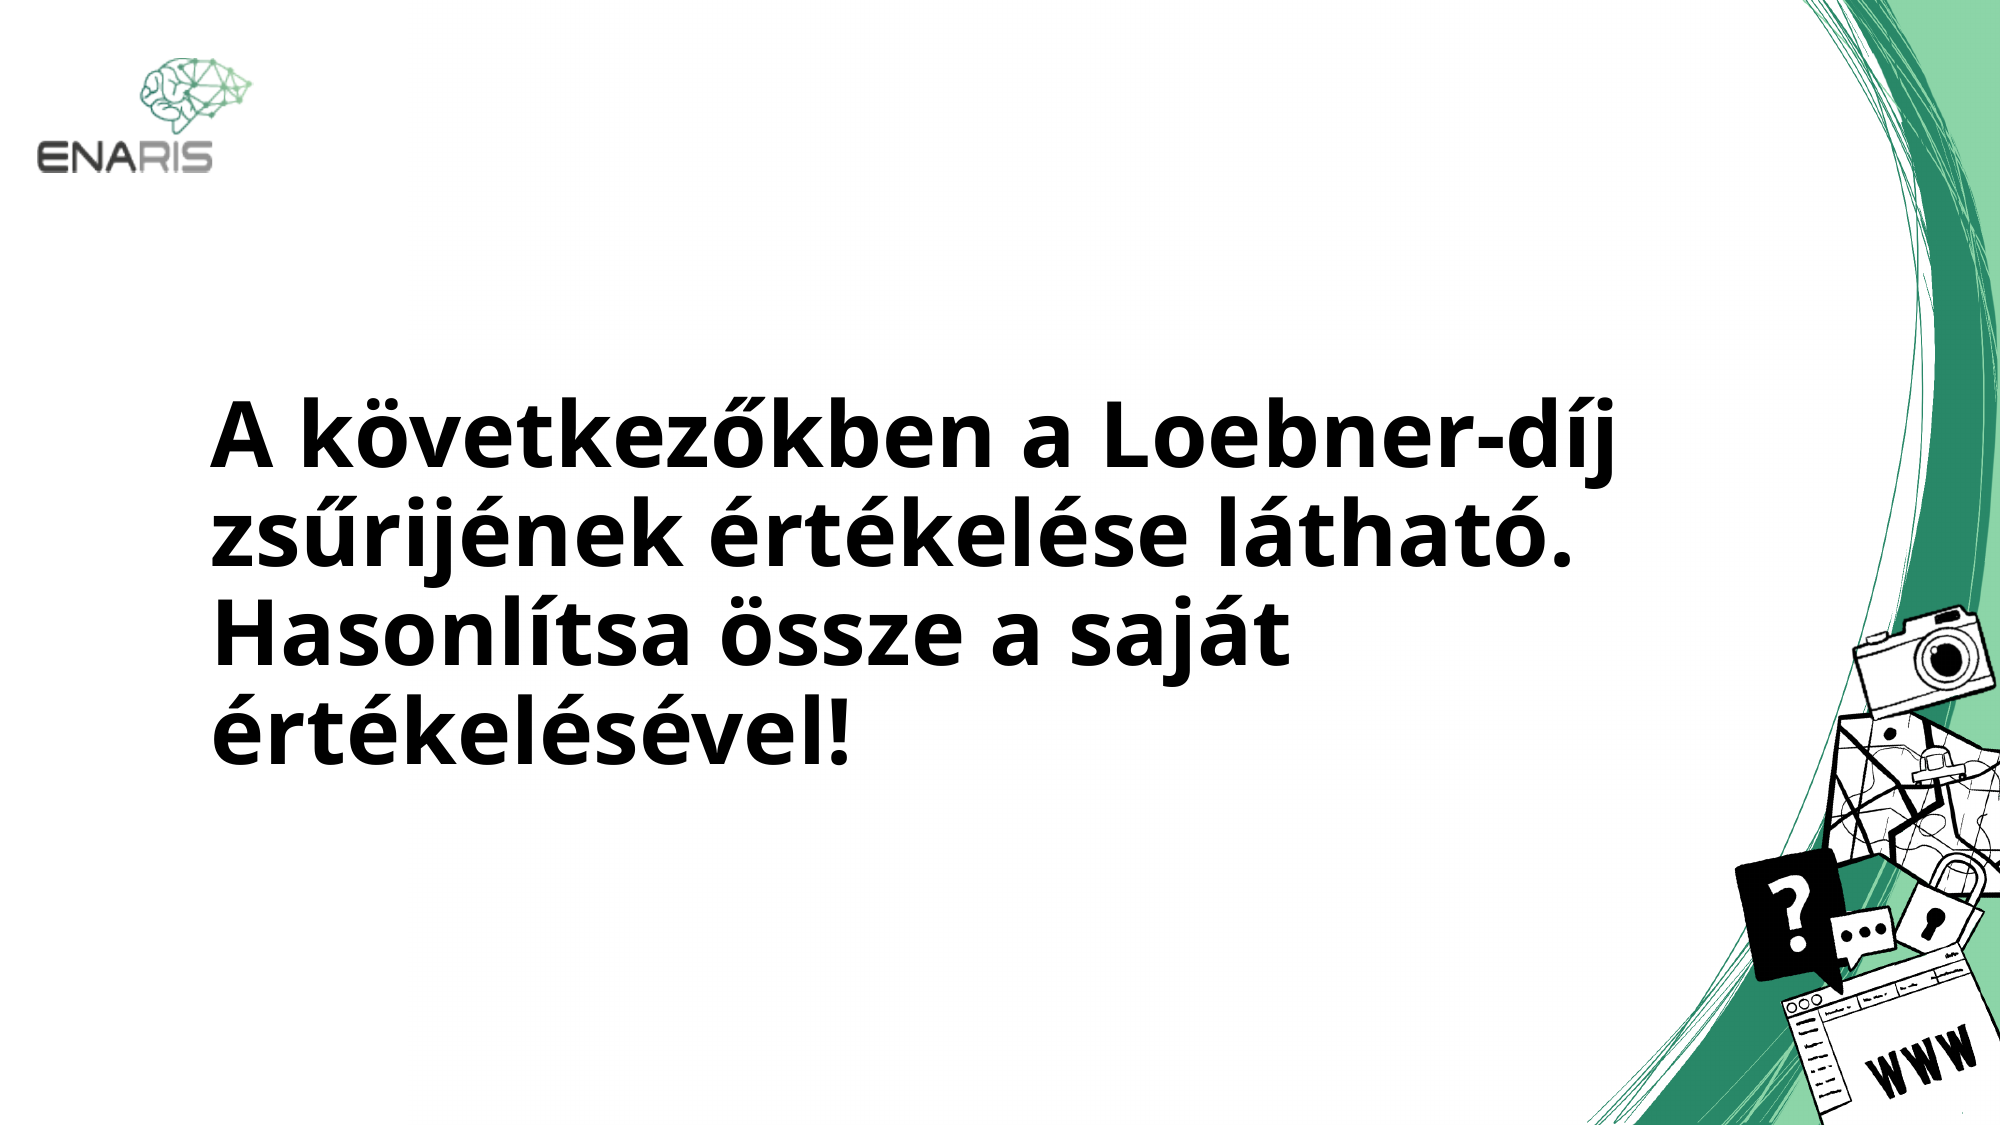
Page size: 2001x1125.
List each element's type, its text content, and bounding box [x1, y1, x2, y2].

title A következőkben a Loebner-díj zsűrijének értékelése látható. Hasonlítsa össze a saját értékelésével! [195, 279, 1805, 892]
picture [37, 58, 254, 173]
picture [408, 0, 2000, 1125]
